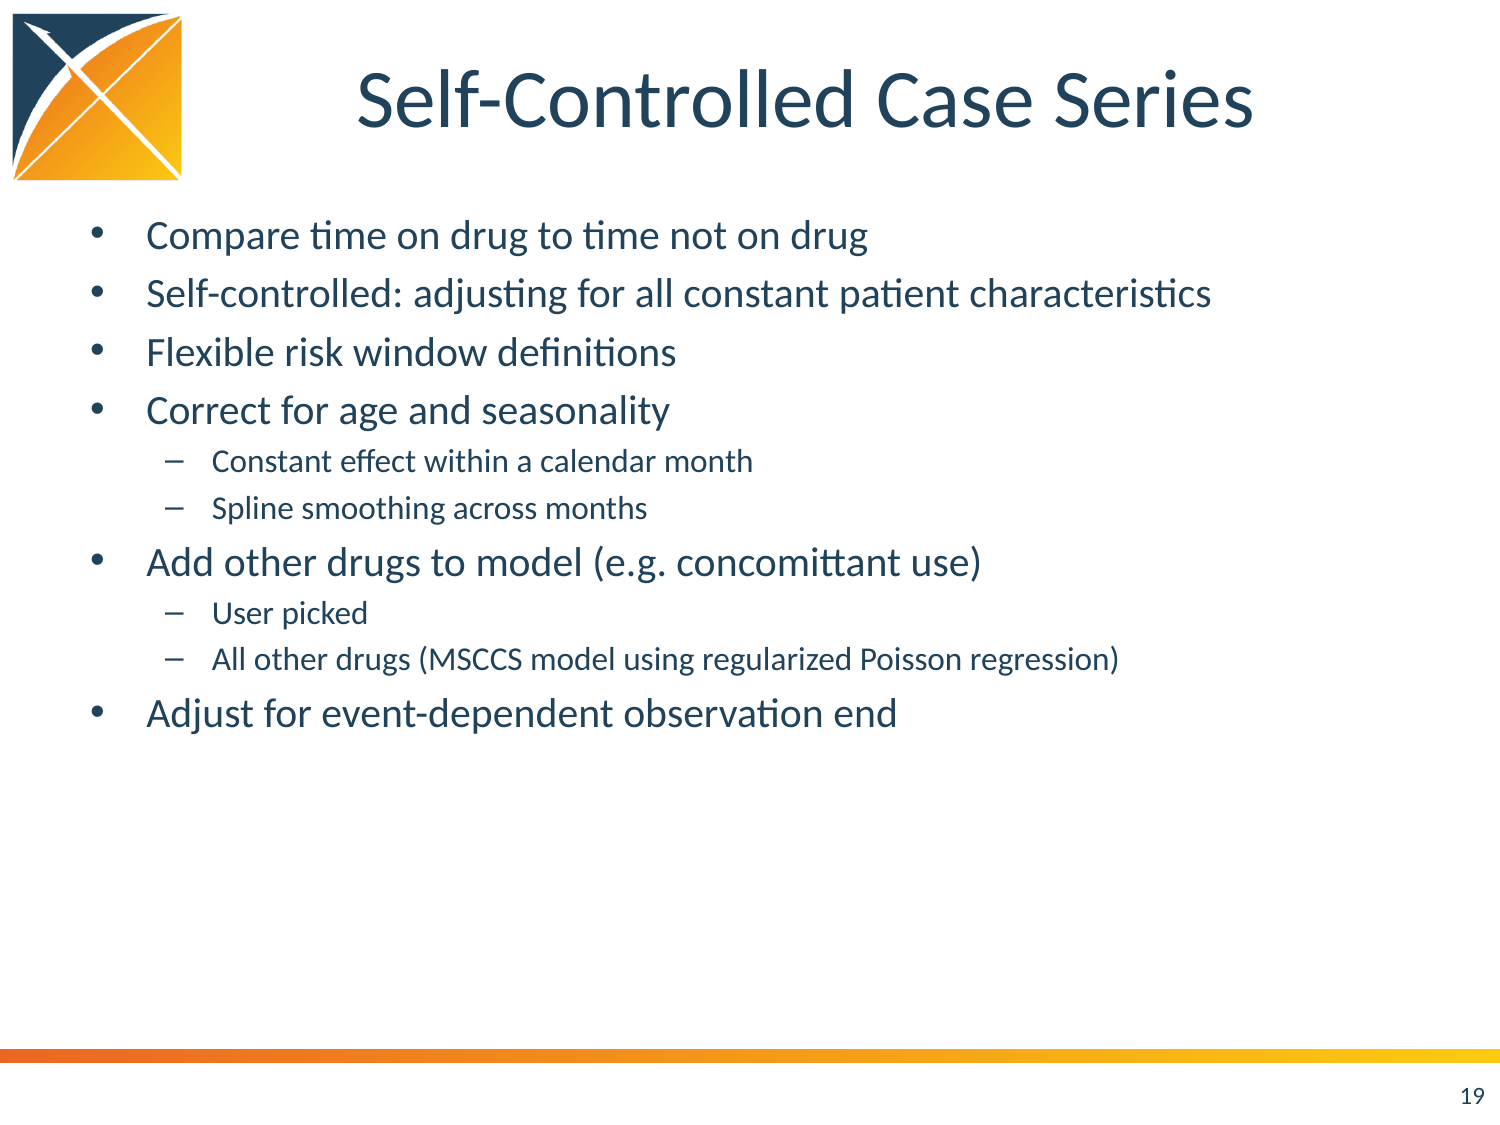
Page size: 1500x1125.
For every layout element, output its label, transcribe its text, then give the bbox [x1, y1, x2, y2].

title Self-Controlled Case Series [187, 24, 1425, 163]
list Compare time on drug to time not on drug Self-controlled: adjusting for all constant patient characteristics Flexible risk window definitions Correct for age and seasonality Constant effect within a calendar month Spline smoothing across months Add other drugs to model (e.g. concomittant use) User picked All other drugs (MSCCS model using regularized Poisson regression) Adjust for event-dependent observation end [75, 200, 1425, 1005]
picture [0, 0, 206, 200]
slide_number 19 [1149, 1065, 1500, 1125]
